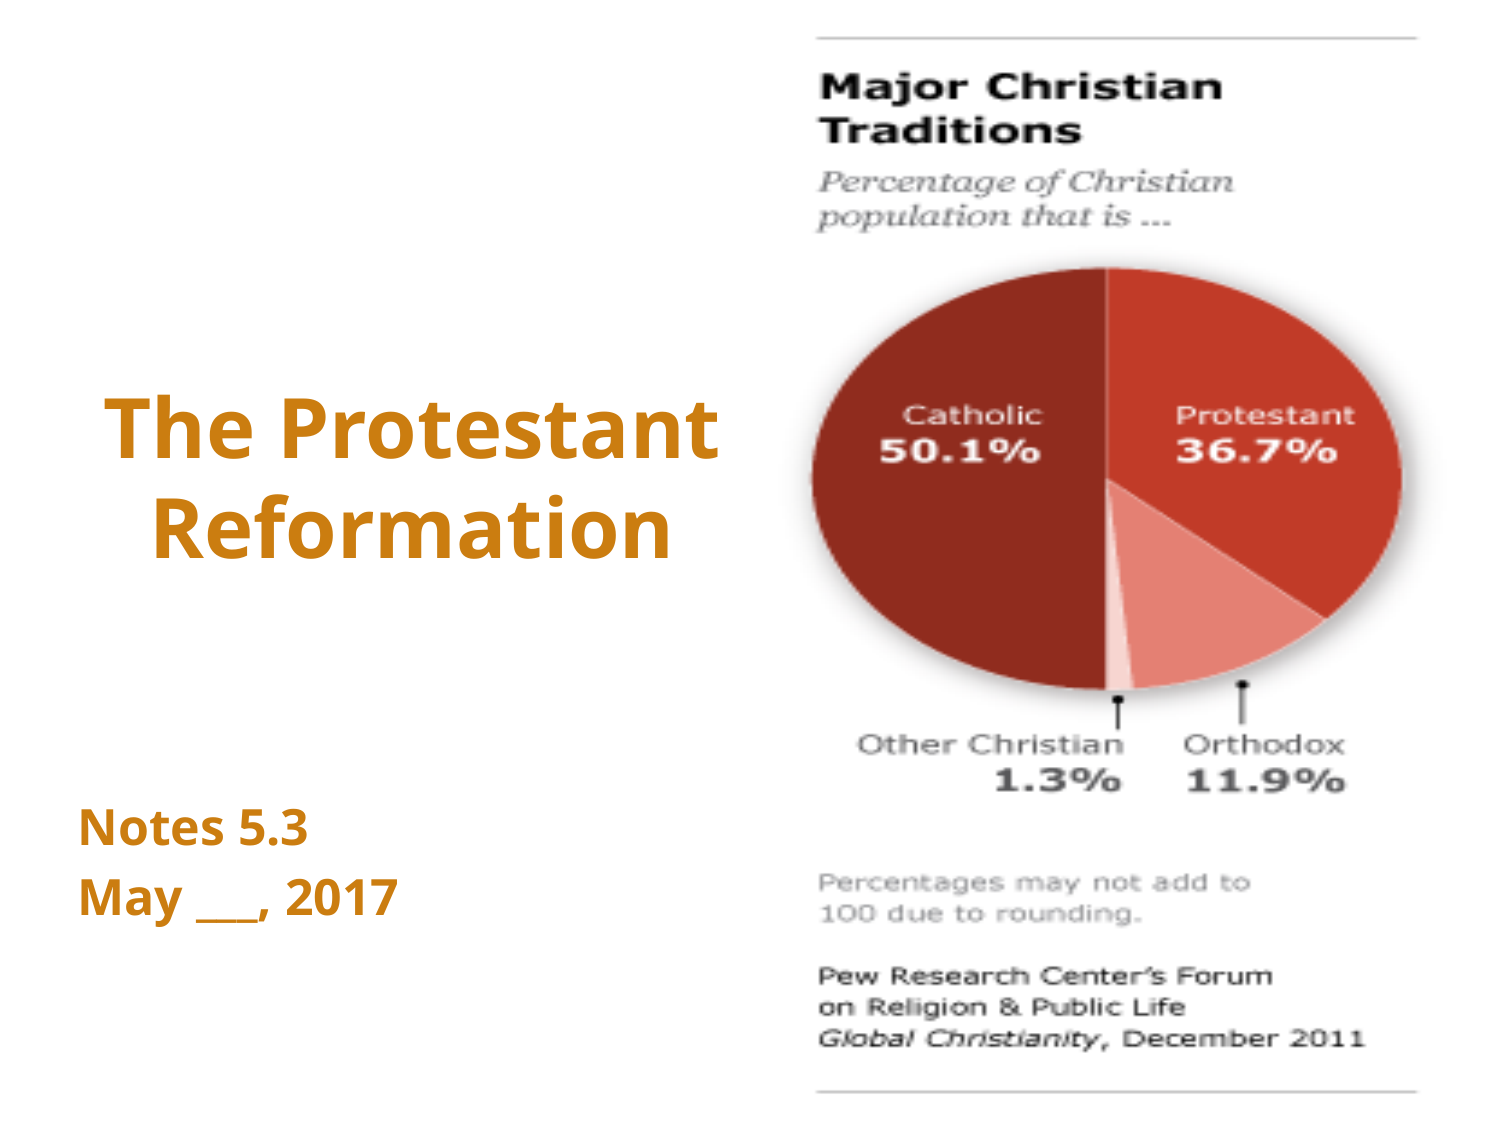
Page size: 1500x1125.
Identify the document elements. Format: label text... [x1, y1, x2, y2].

title The Protestant Reformation [50, 324, 769, 626]
picture [774, 0, 1451, 1125]
subtitle Notes 5.3 May ___, 2017 [62, 787, 769, 1075]
